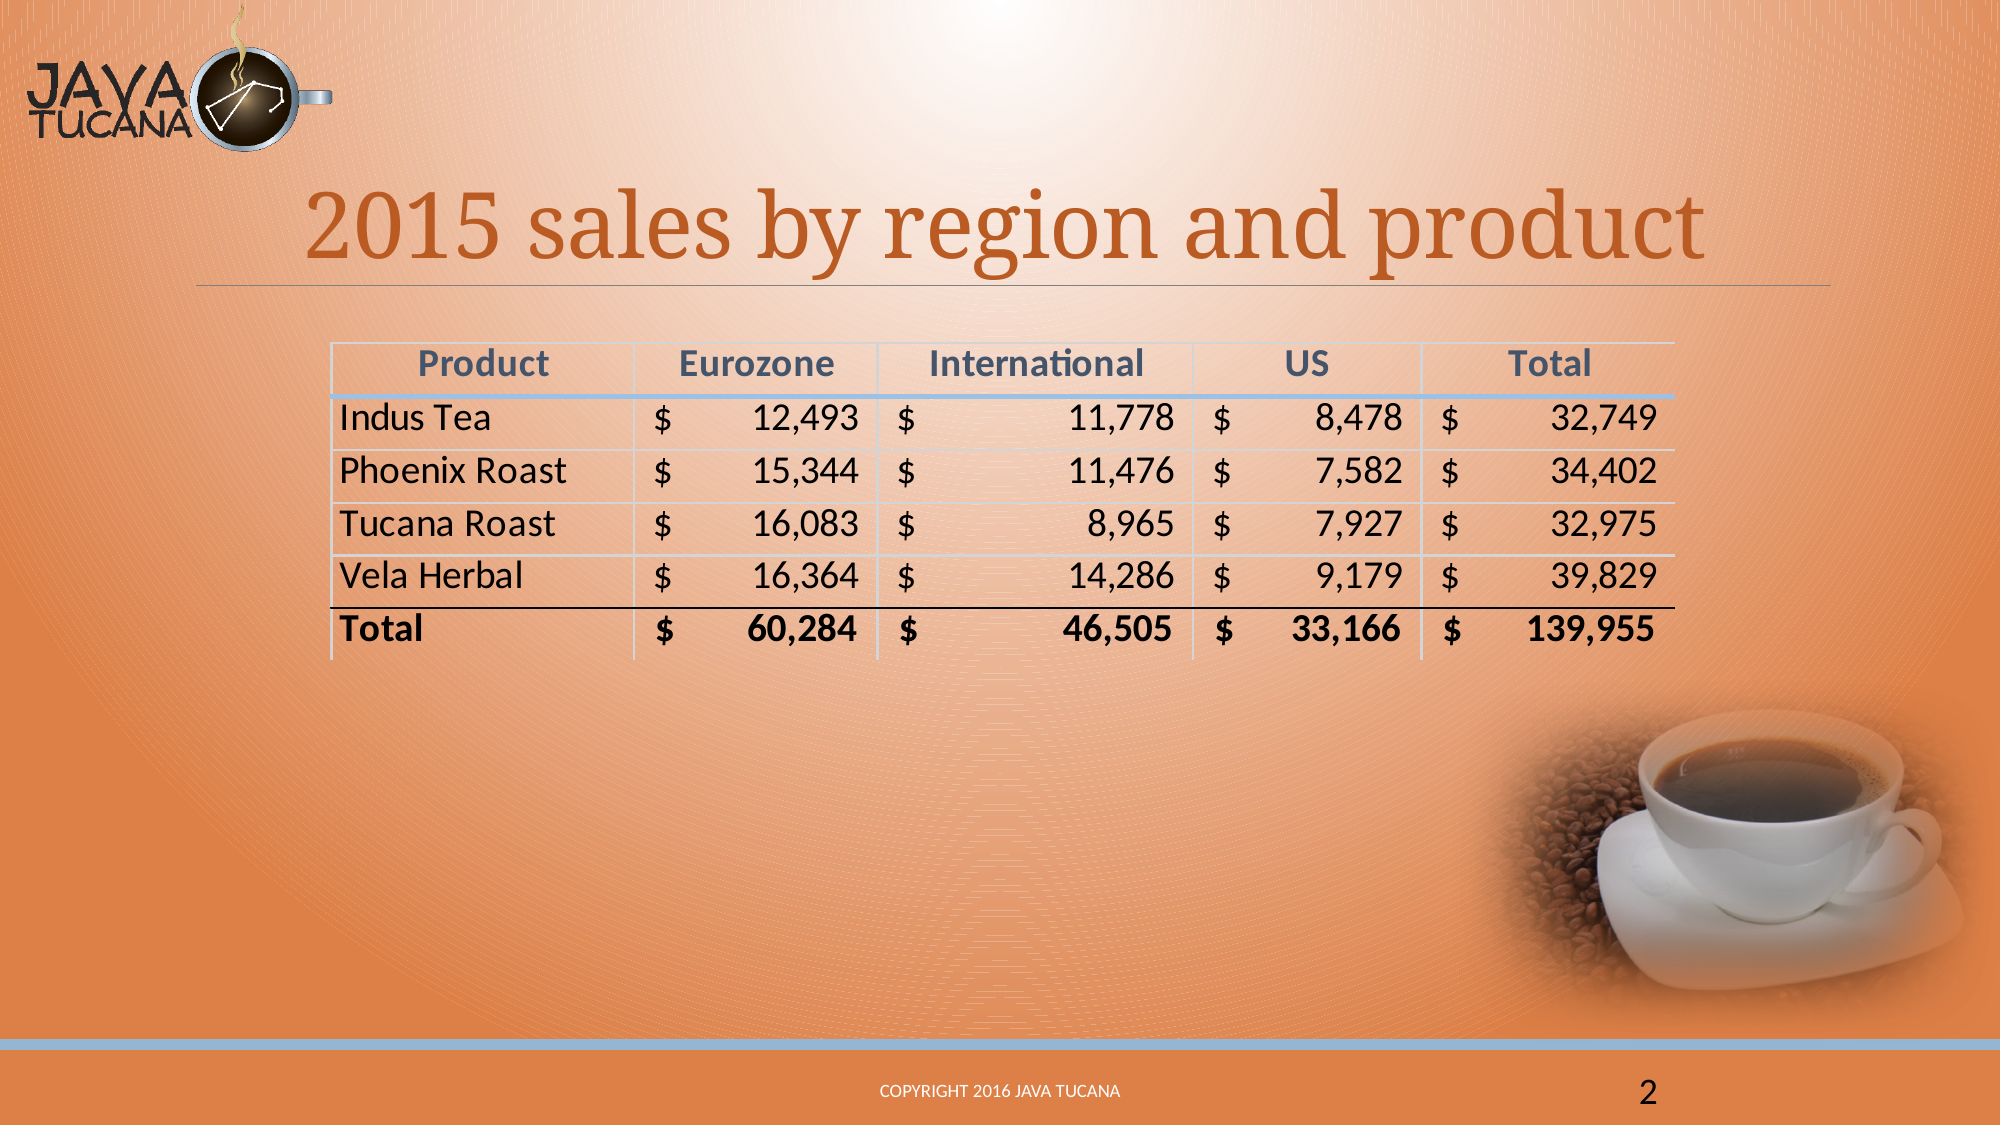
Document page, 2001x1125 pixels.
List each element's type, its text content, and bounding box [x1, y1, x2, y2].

slide_number 2 [1624, 1059, 1840, 1120]
picture [1594, 810, 1860, 910]
picture [13, 0, 341, 159]
footer Copyright 2016 Java Tucana [604, 1059, 1396, 1120]
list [329, 341, 1678, 663]
title 2015 sales by region and product [180, 47, 1830, 285]
